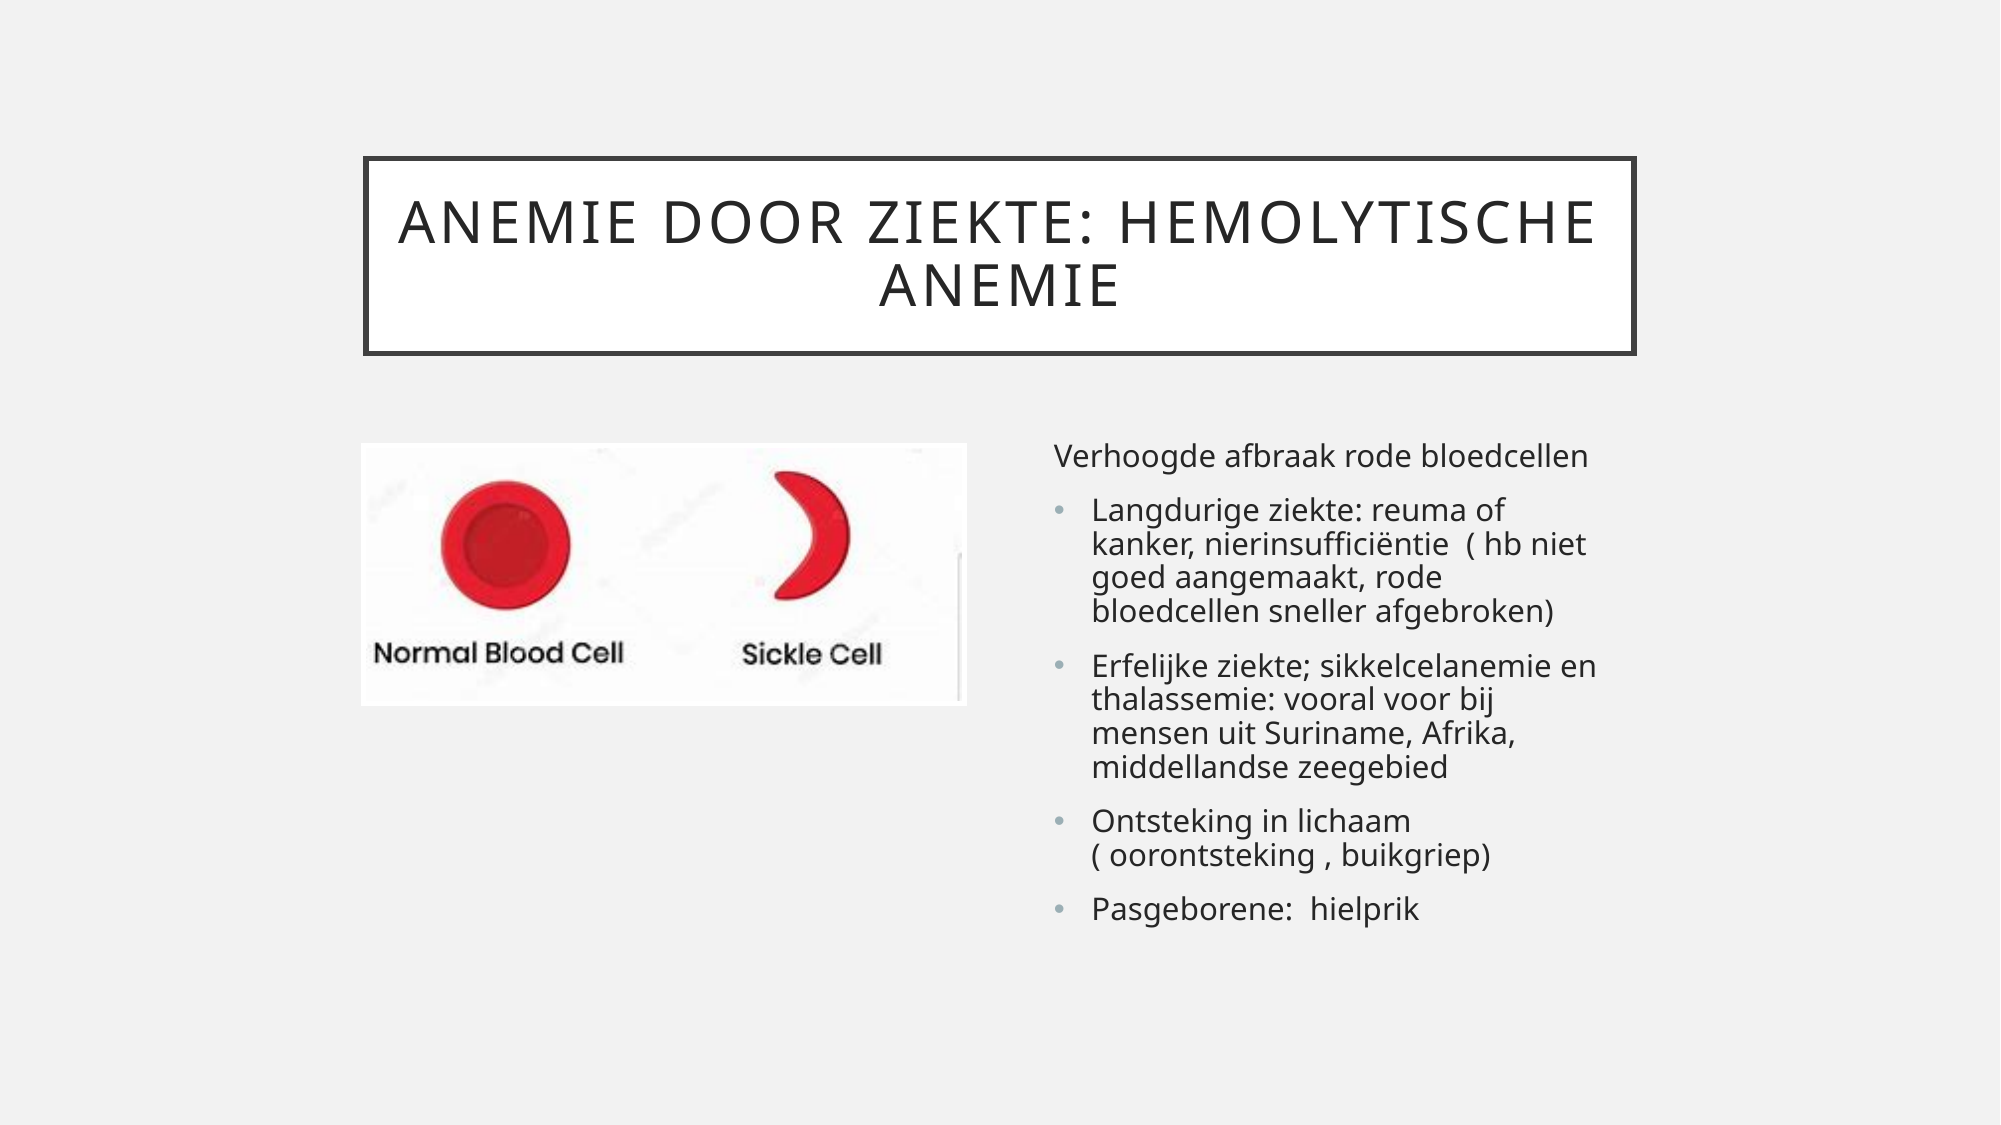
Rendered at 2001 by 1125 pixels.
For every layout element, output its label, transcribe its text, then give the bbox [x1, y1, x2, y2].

list Verhoogde afbraak rode bloedcellen Langdurige ziekte: reuma of kanker, nierinsufficiëntie ( hb niet goed aangemaakt, rode bloedcellen sneller afgebroken) Erfelijke ziekte; sikkelcelanemie en thalassemie: vooral voor bij mensen uit Suriname, Afrika, middellandse zeegebied Ontsteking in lichaam ( oorontsteking , buikgriep) Pasgeborene: hielprik [1038, 432, 1633, 942]
title Anemie door ziekte: hemolytische anemie [363, 156, 1637, 356]
picture [365, 448, 962, 701]
